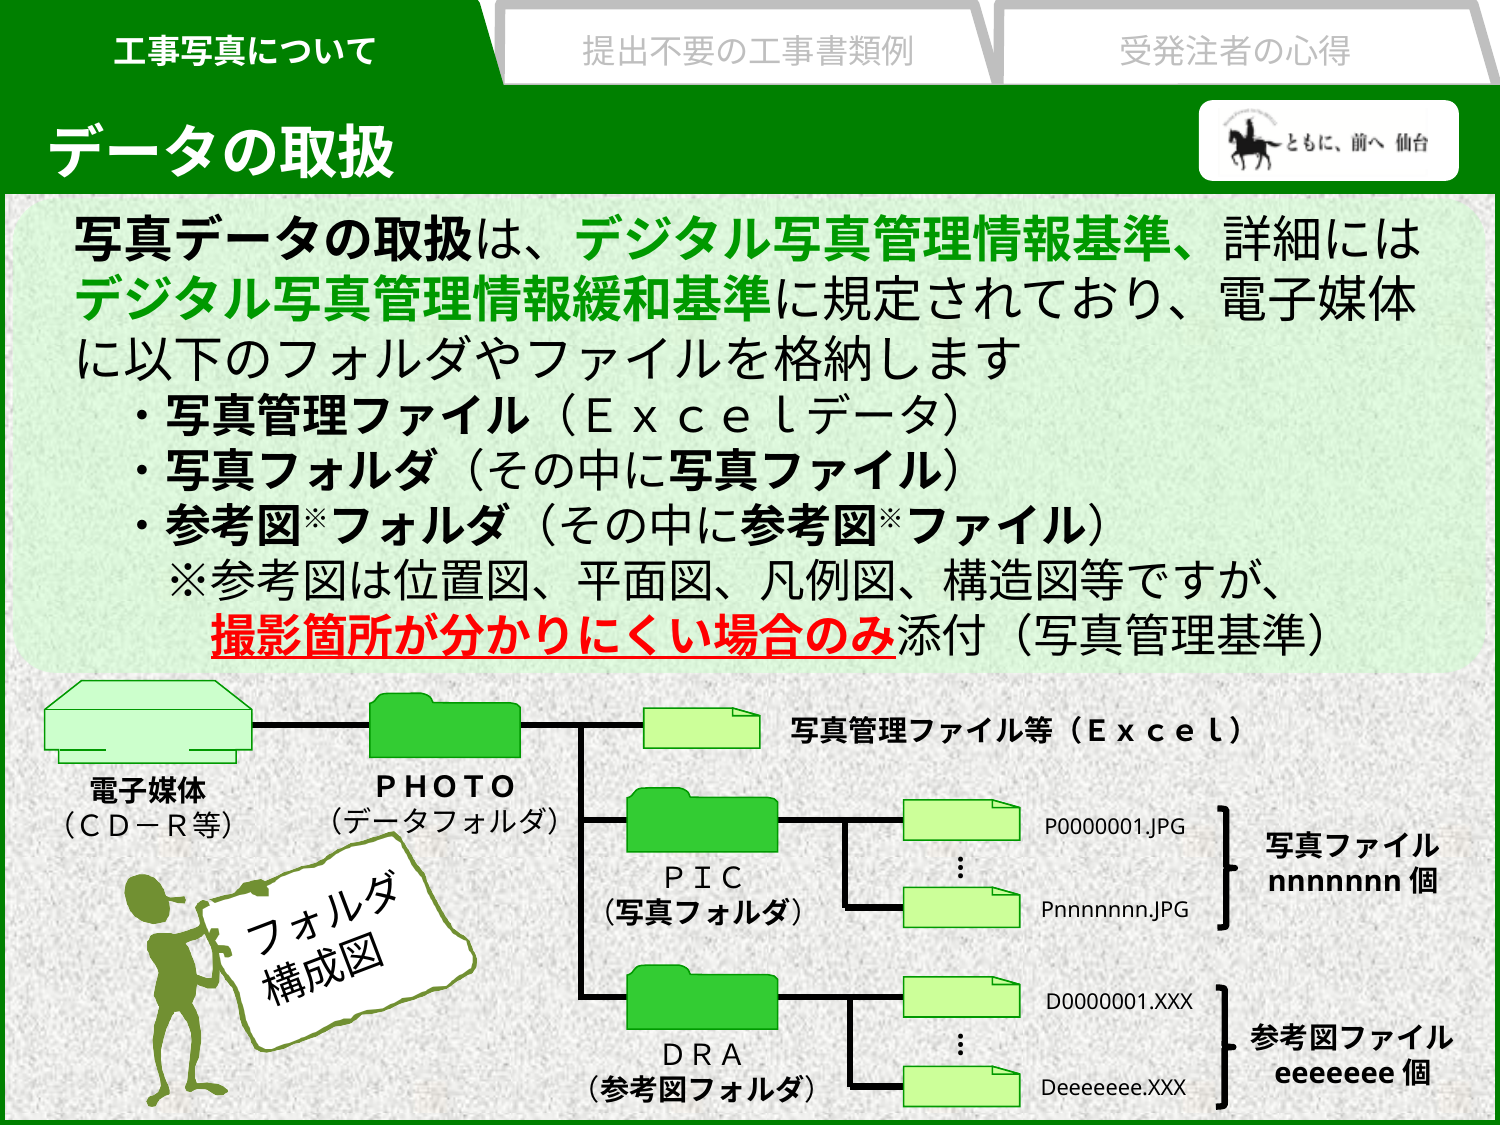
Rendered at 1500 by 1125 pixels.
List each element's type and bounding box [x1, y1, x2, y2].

text_box [29, 680, 1472, 1116]
text_box [124, 831, 477, 1107]
text_box [0, 3, 1500, 1125]
